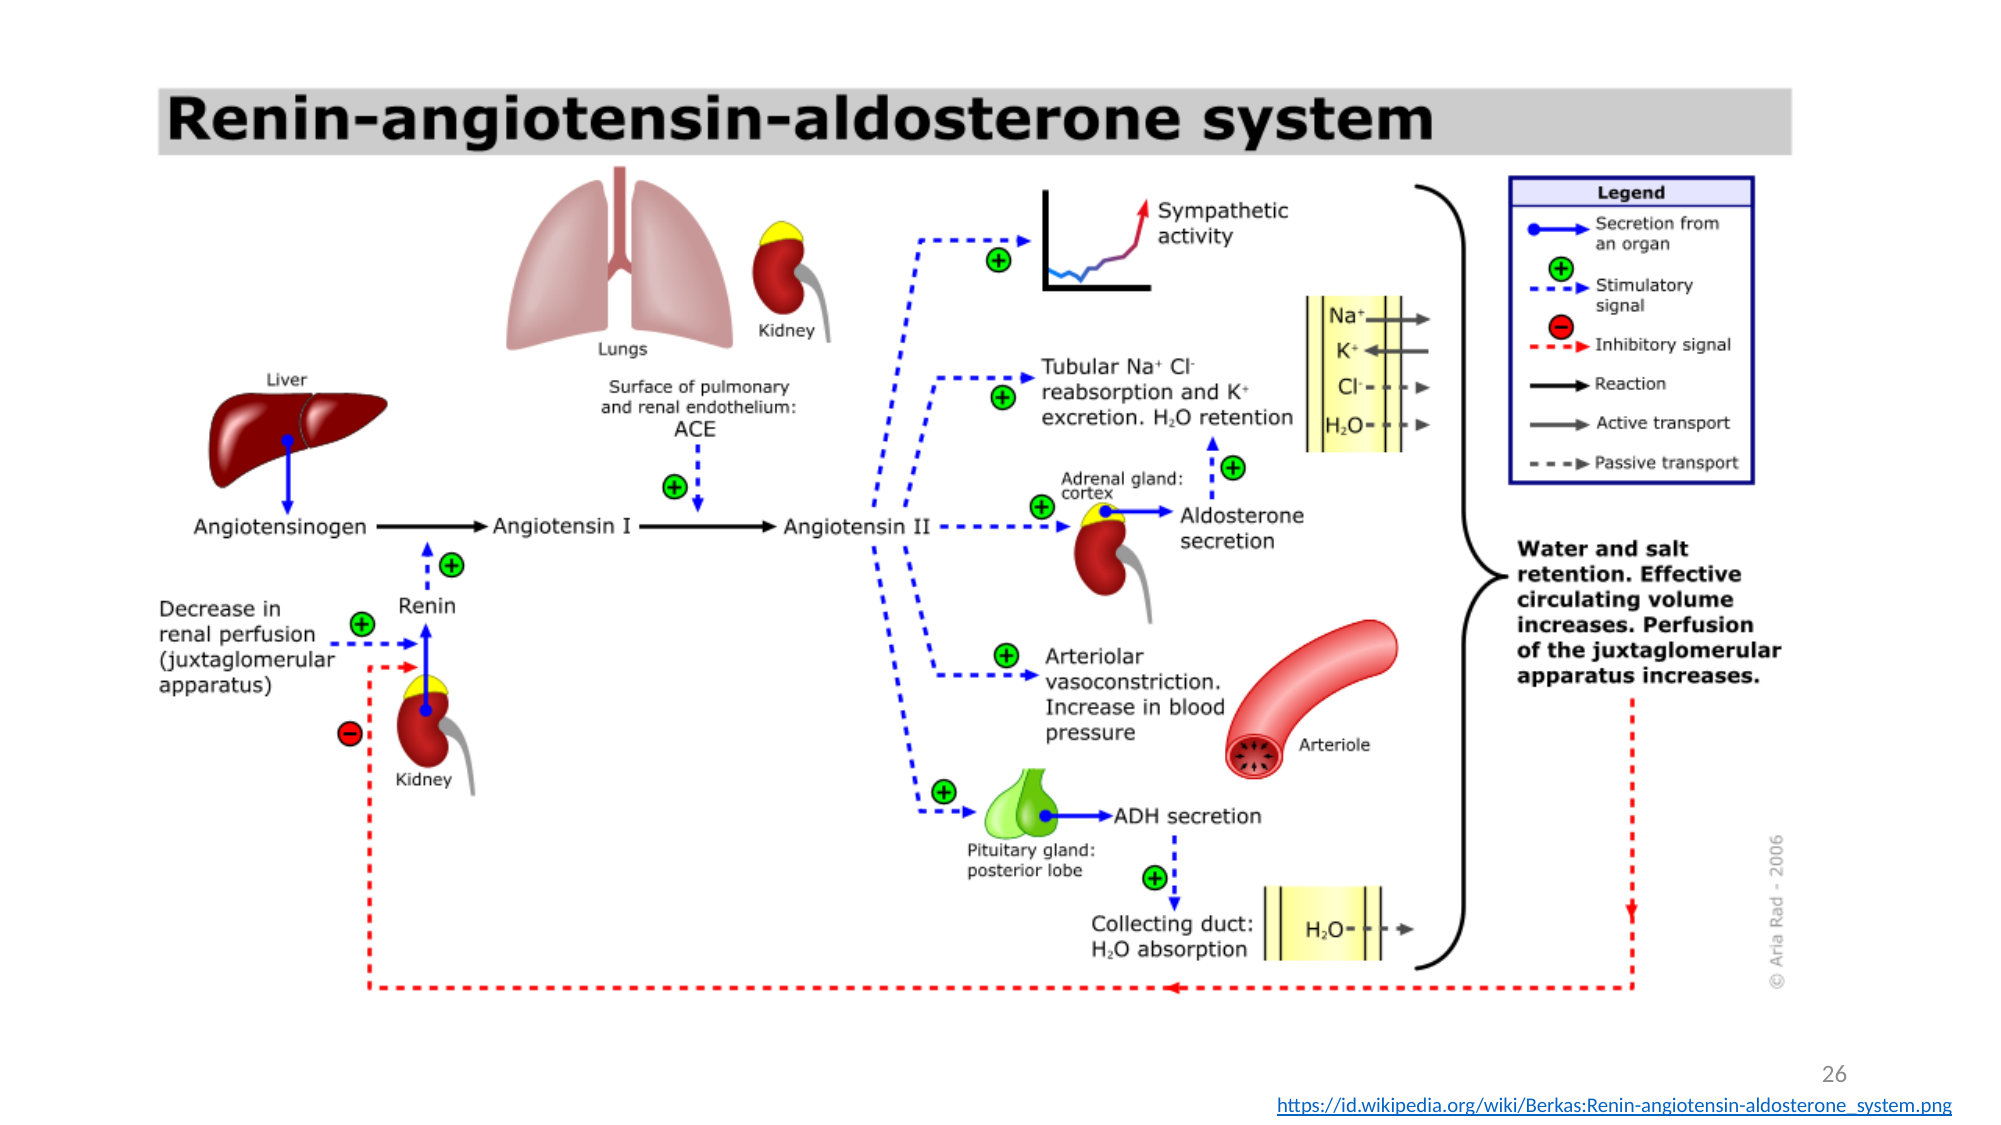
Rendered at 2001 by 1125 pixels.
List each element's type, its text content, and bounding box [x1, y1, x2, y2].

slide_number 26 [1412, 1042, 1863, 1103]
picture [155, 85, 1796, 1000]
text_box https://id.wikipedia.org/wiki/Berkas:Renin-angiotensin-aldosterone_system.png [1262, 1084, 2000, 1125]
